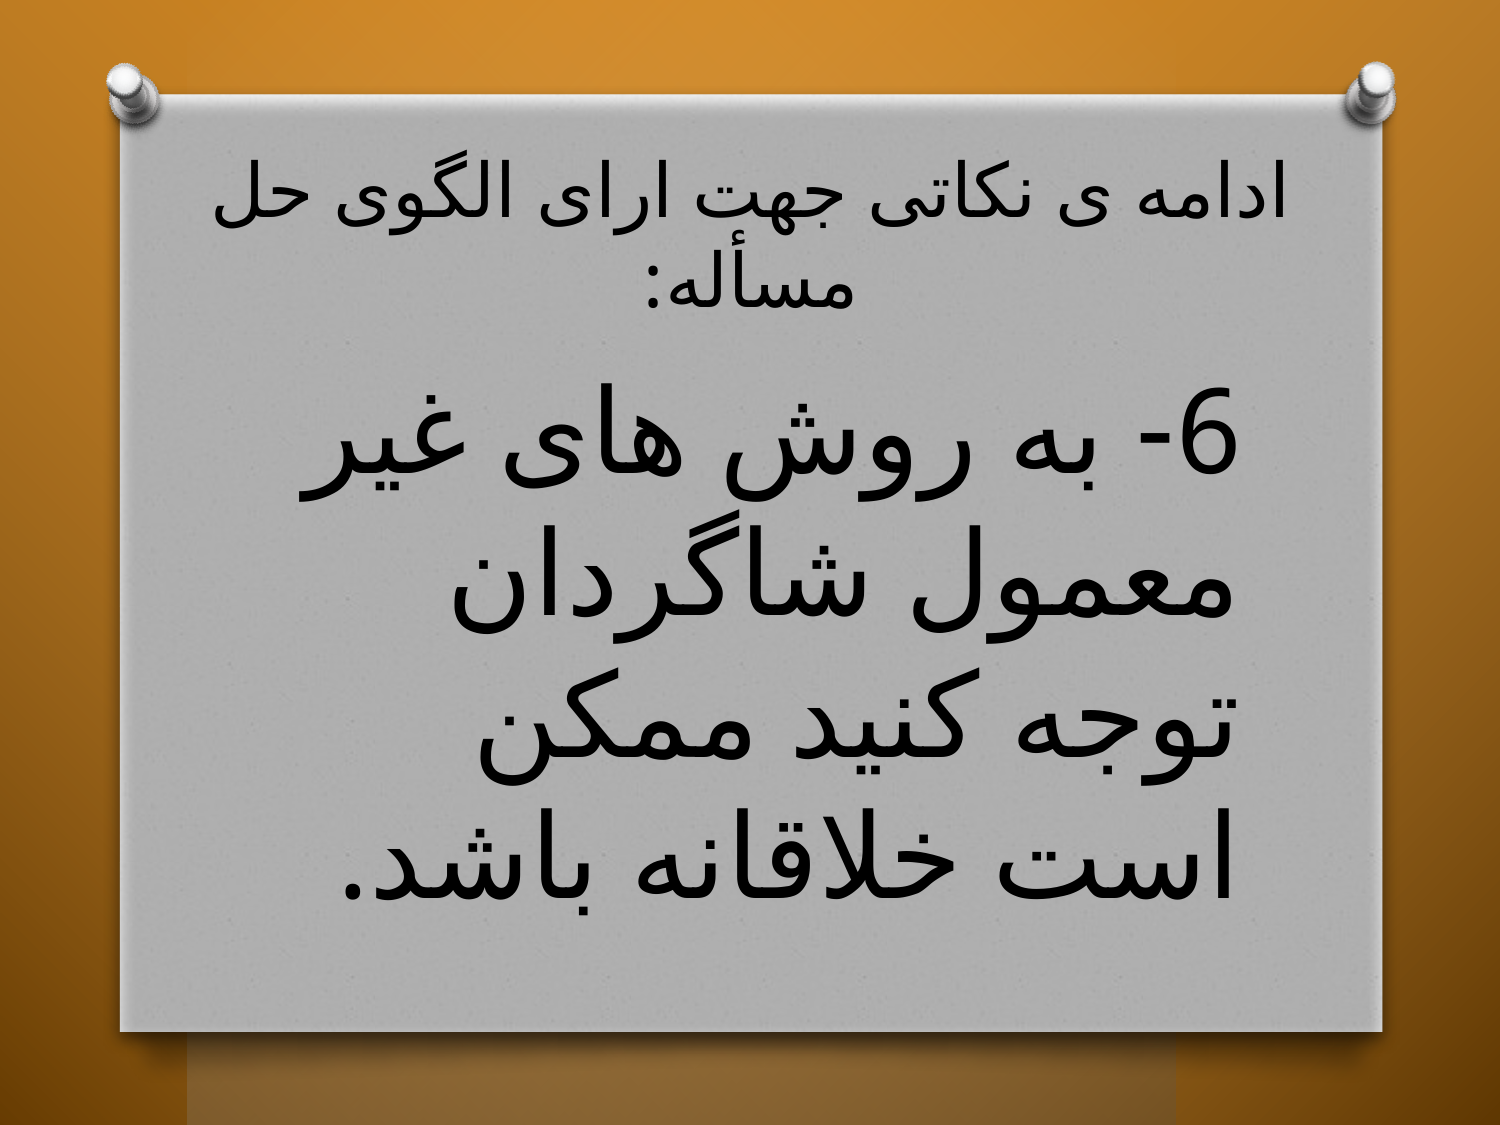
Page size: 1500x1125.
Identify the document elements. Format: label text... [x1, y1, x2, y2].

title ادامه ی نکاتی جهت ارای الگوی حل مسأله: [179, 134, 1323, 332]
picture [1317, 35, 1439, 156]
list 6- به روش های غیر معمول شاگردان توجه کنید ممکن است خلاقانه باشد. [240, 347, 1257, 939]
picture [75, 29, 198, 153]
